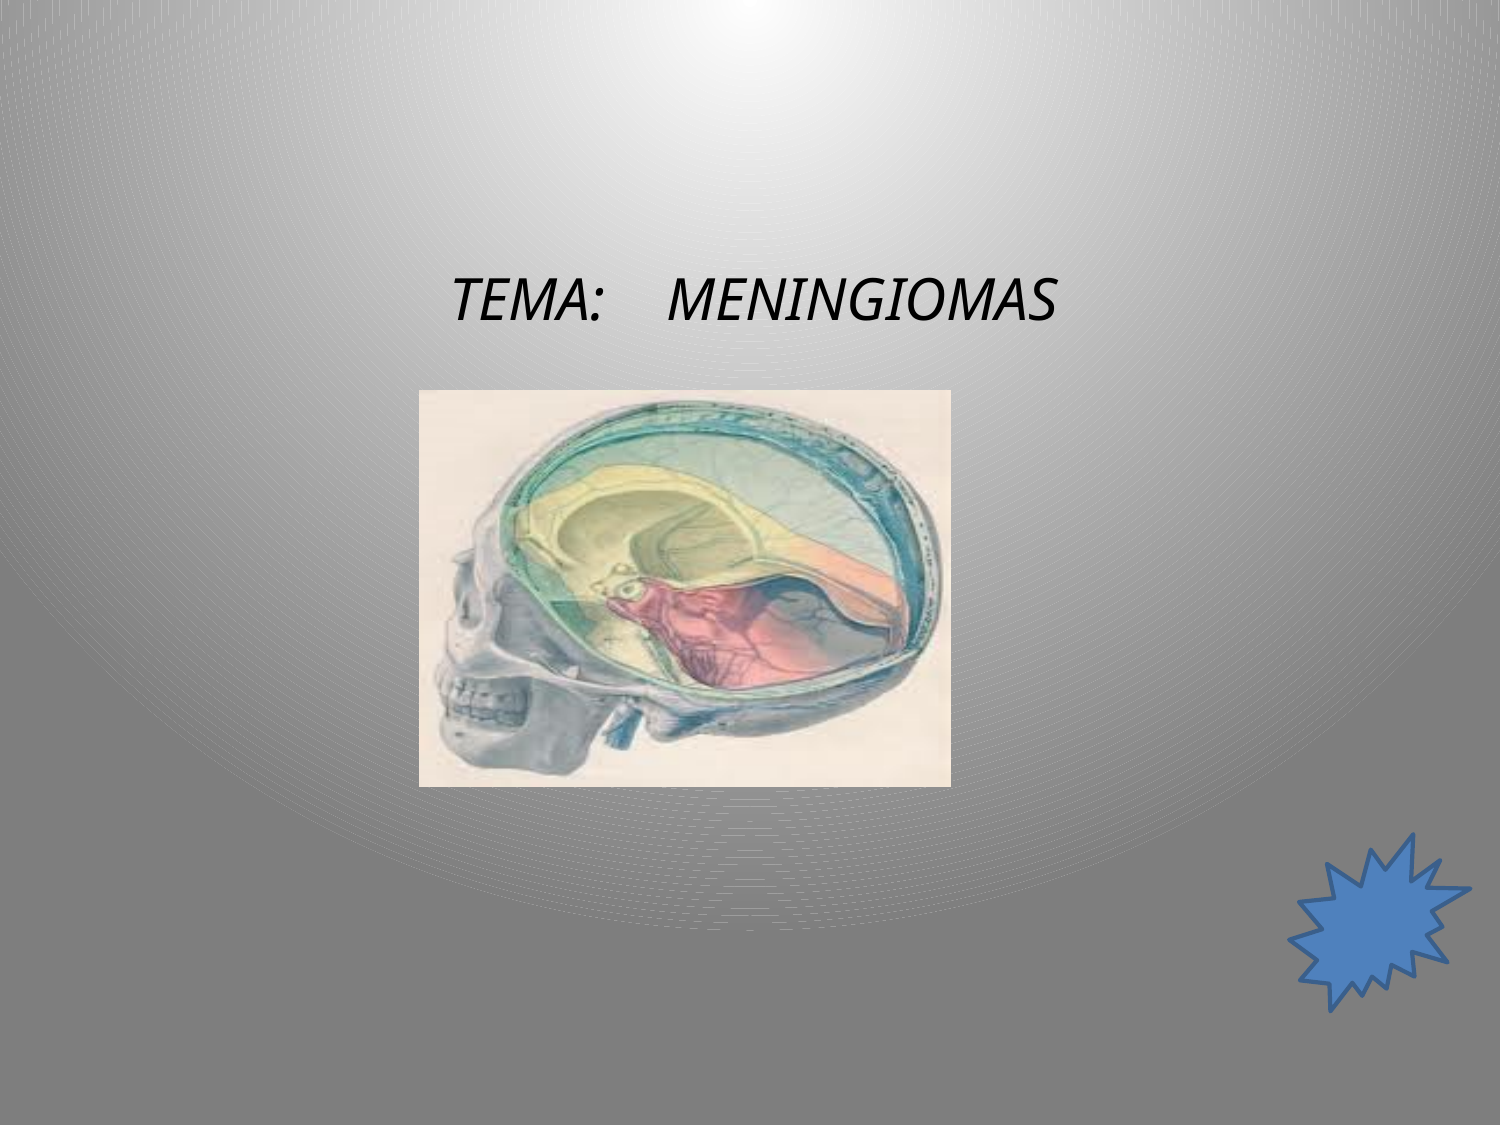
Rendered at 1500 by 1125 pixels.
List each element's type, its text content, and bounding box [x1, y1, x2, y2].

text_box TEMA: MENINGIOMAS [290, 74, 1287, 1110]
text_box [1287, 832, 1473, 1014]
picture [418, 390, 951, 788]
